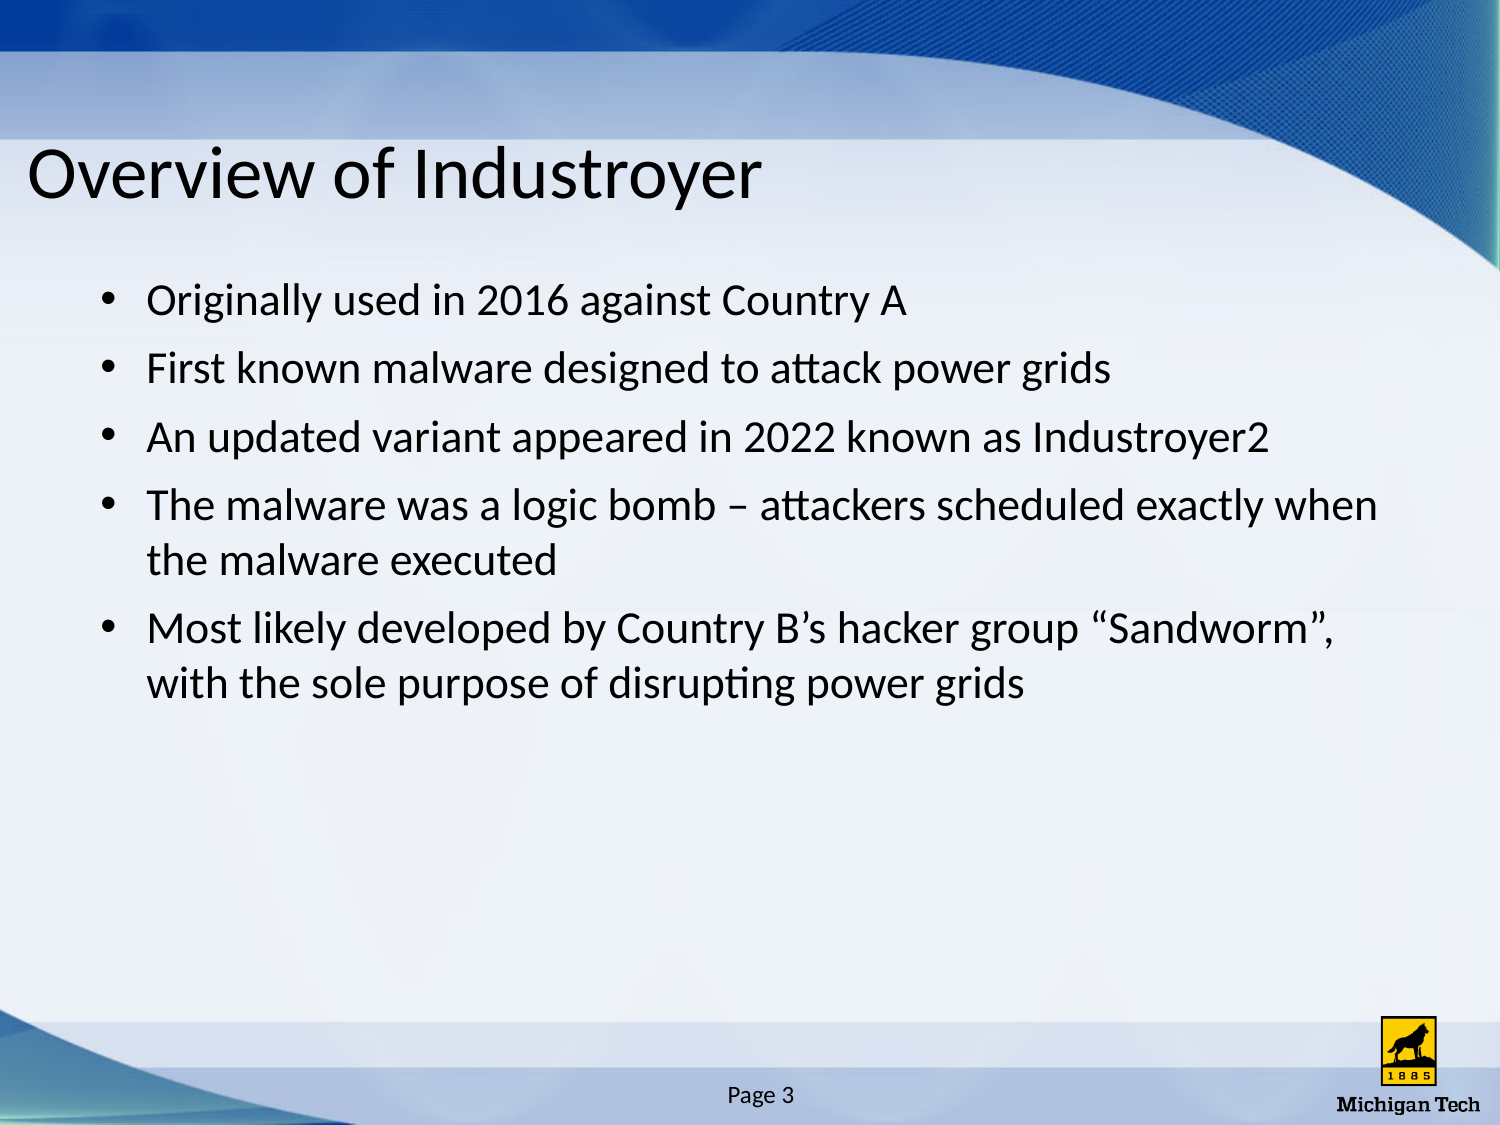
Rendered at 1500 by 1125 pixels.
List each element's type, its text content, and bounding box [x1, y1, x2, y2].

list Originally used in 2016 against Country A First known malware designed to attack power grids An updated variant appeared in 2022 known as Industroyer2 The malware was a logic bomb – attackers scheduled exactly when the malware executed Most likely developed by Country B’s hacker group “Sandworm”, with the sole purpose of disrupting power grids [75, 262, 1425, 1063]
picture [0, 0, 1500, 1125]
title Overview of Industroyer [12, 75, 1263, 263]
